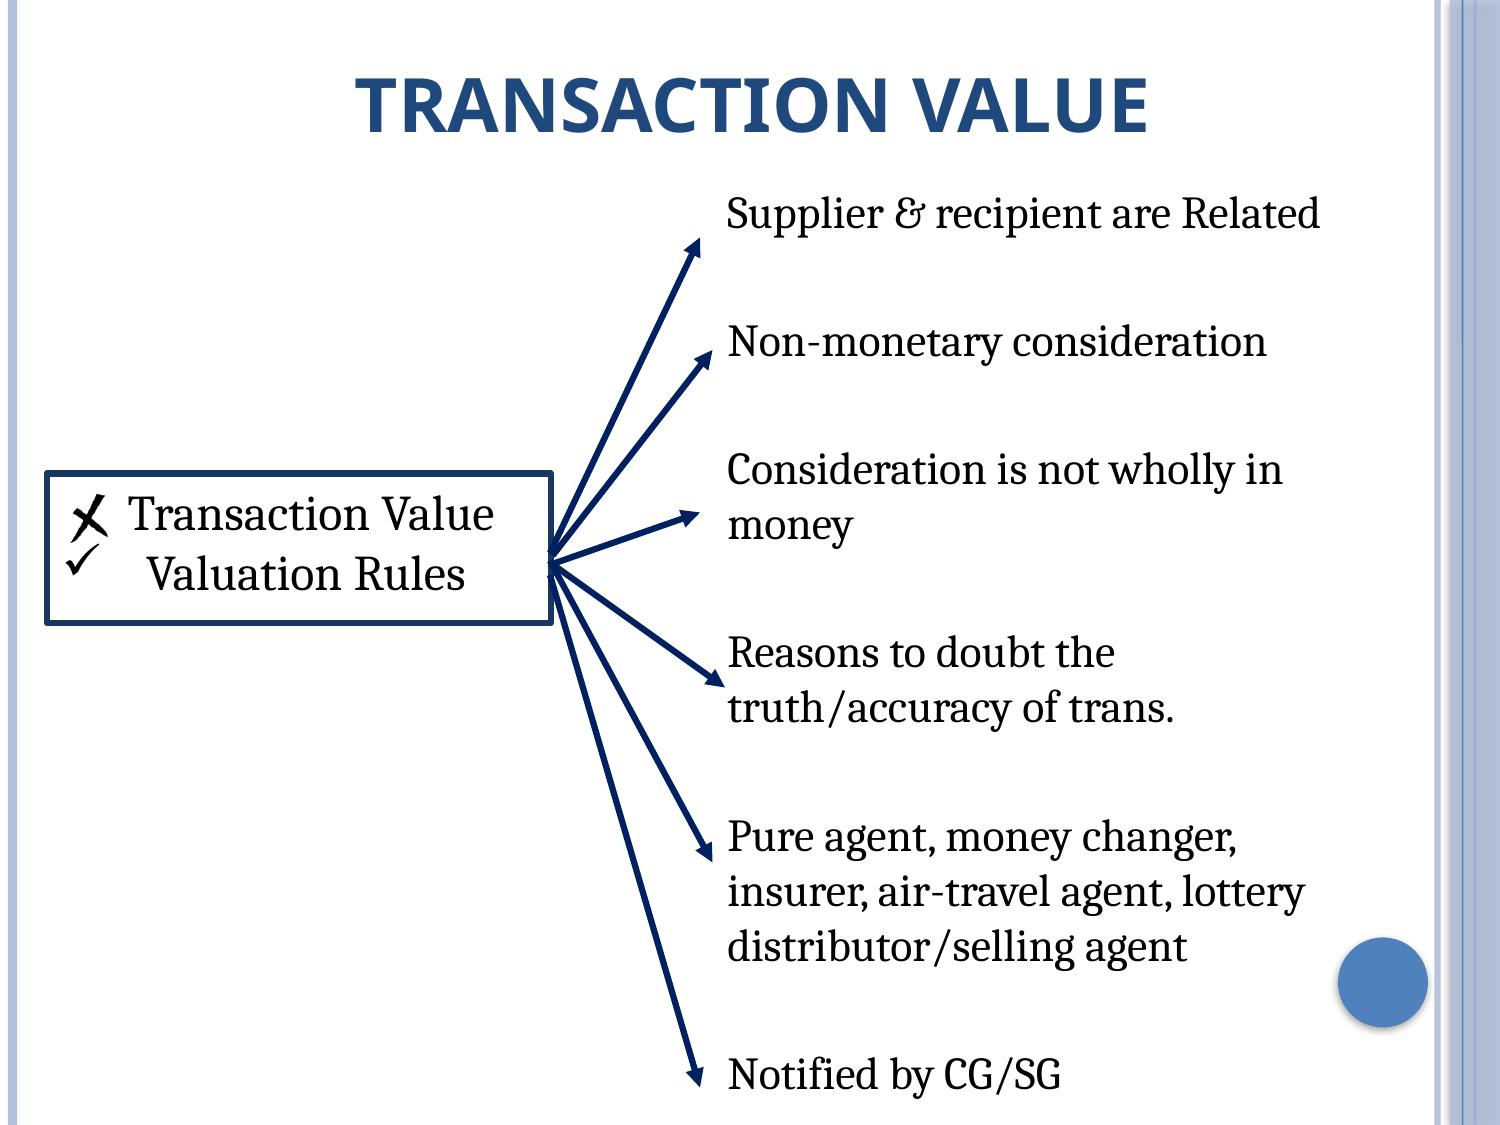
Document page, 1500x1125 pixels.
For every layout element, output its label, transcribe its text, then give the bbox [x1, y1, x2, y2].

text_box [529, 372, 736, 534]
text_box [549, 511, 701, 566]
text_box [479, 629, 783, 753]
text_box Transaction Value Valuation Rules [46, 473, 543, 624]
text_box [466, 319, 784, 471]
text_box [549, 561, 726, 627]
text_box Transaction Value [137, 50, 1368, 150]
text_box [368, 755, 882, 907]
picture [69, 493, 109, 543]
text_box Supplier & recipient are Related Non-monetary consideration Consideration is not wholly in money Reasons to doubt the truth/accuracy of trans. Pure agent, money changer, insurer, air-travel agent, lottery distributor/selling agent Notified by CG/SG [712, 174, 1369, 1011]
